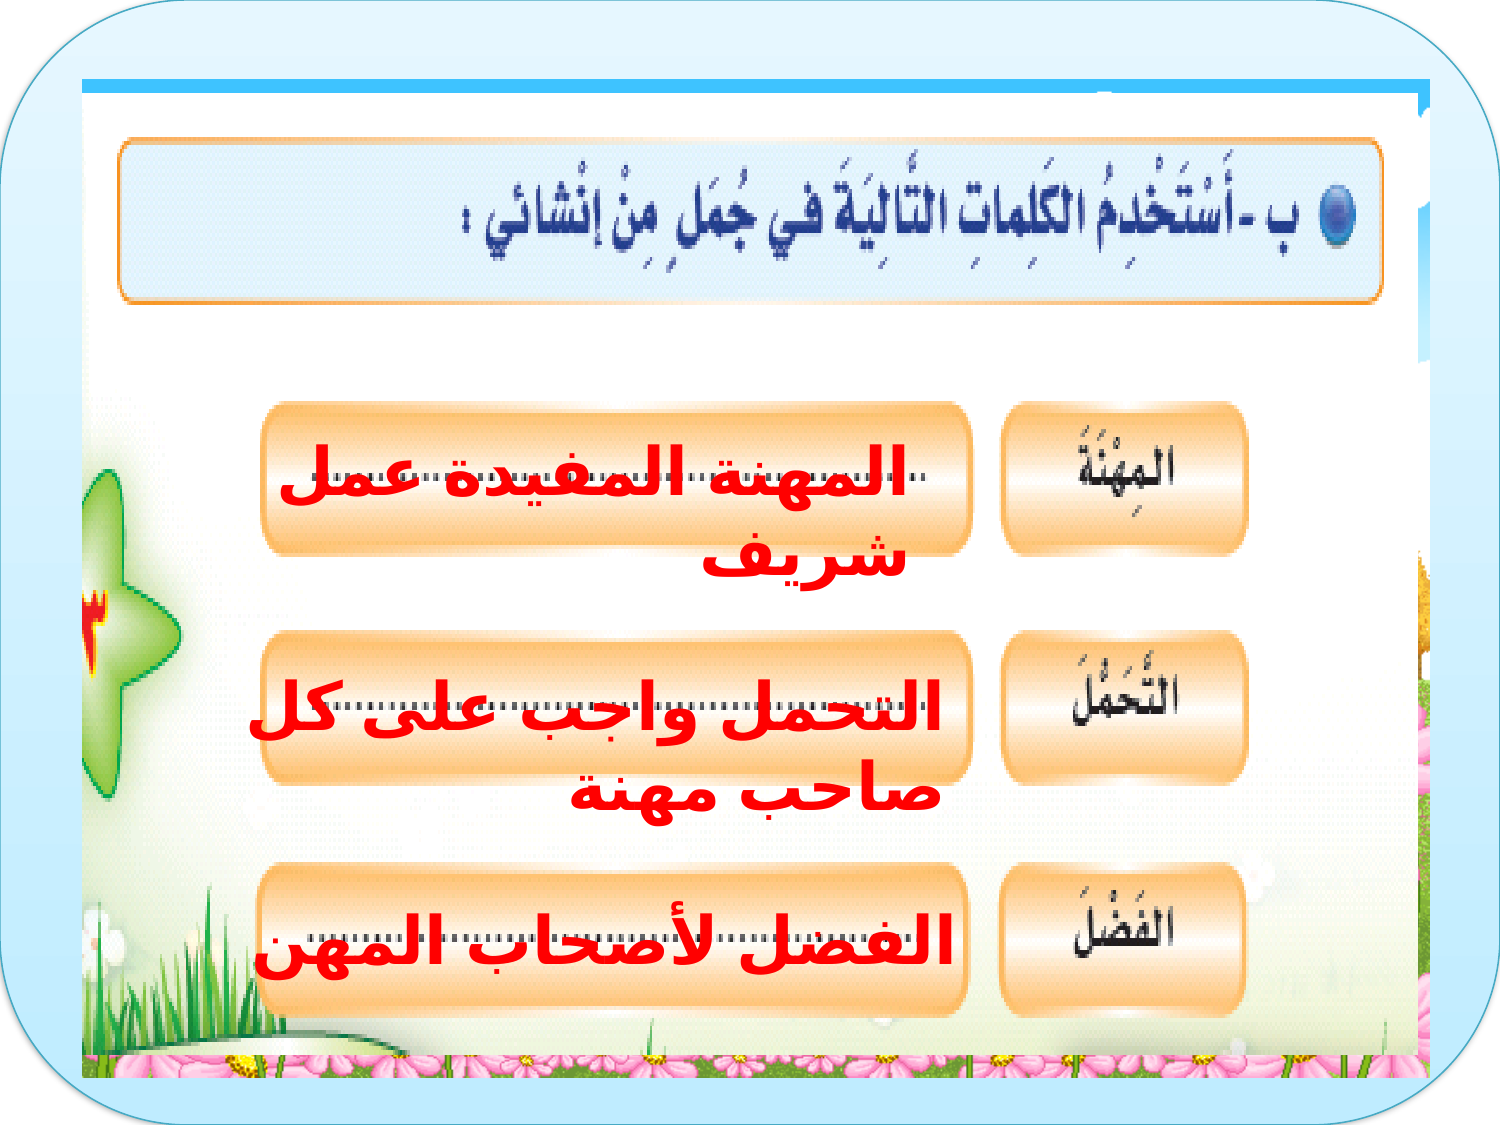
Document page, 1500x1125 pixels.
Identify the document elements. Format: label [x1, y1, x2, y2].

text_box [0, 0, 1500, 1125]
picture [81, 79, 1430, 1079]
